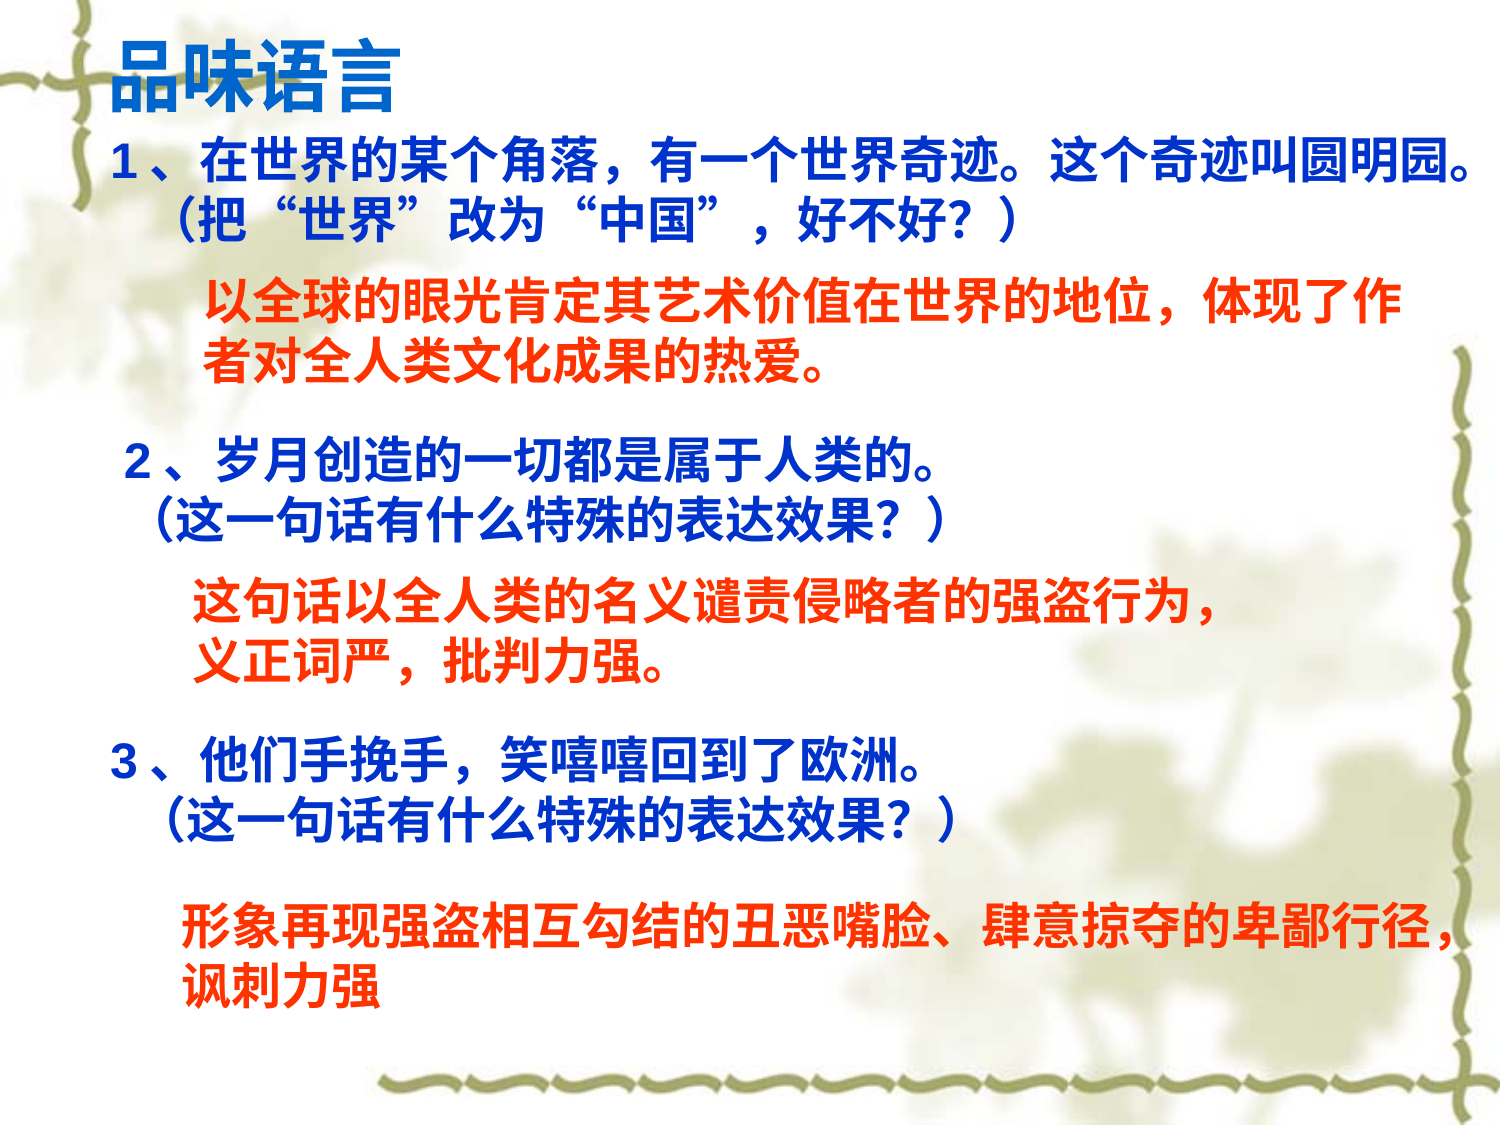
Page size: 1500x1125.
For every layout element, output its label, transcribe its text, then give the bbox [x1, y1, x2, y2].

text_box 形象再现强盗相互勾结的丑恶嘴脸、肆意掠夺的卑鄙行径， 讽刺力强 [166, 887, 1497, 1023]
text_box 1、在世界的某个角落，有一个世界奇迹。这个奇迹叫圆明园。 （把“世界”改为“中国”，好不好？） 2、岁月创造的一切都是属于人类的。 （这一句话有什么特殊的表达效果？） 3、他们手挽手，笑嘻嘻回到了欧洲。 （这一句话有什么特殊的表达效果？） [0, 121, 1500, 857]
picture [0, 857, 1500, 1125]
text_box 以全球的眼光肯定其艺术价值在世界的地位，体现了作者对全人类文化成果的热爱。 [187, 262, 1450, 398]
text_box 这句话以全人类的名义谴责侵略者的强盗行为， 义正词严，批判力强。 [177, 562, 1258, 698]
picture [0, 0, 1500, 121]
